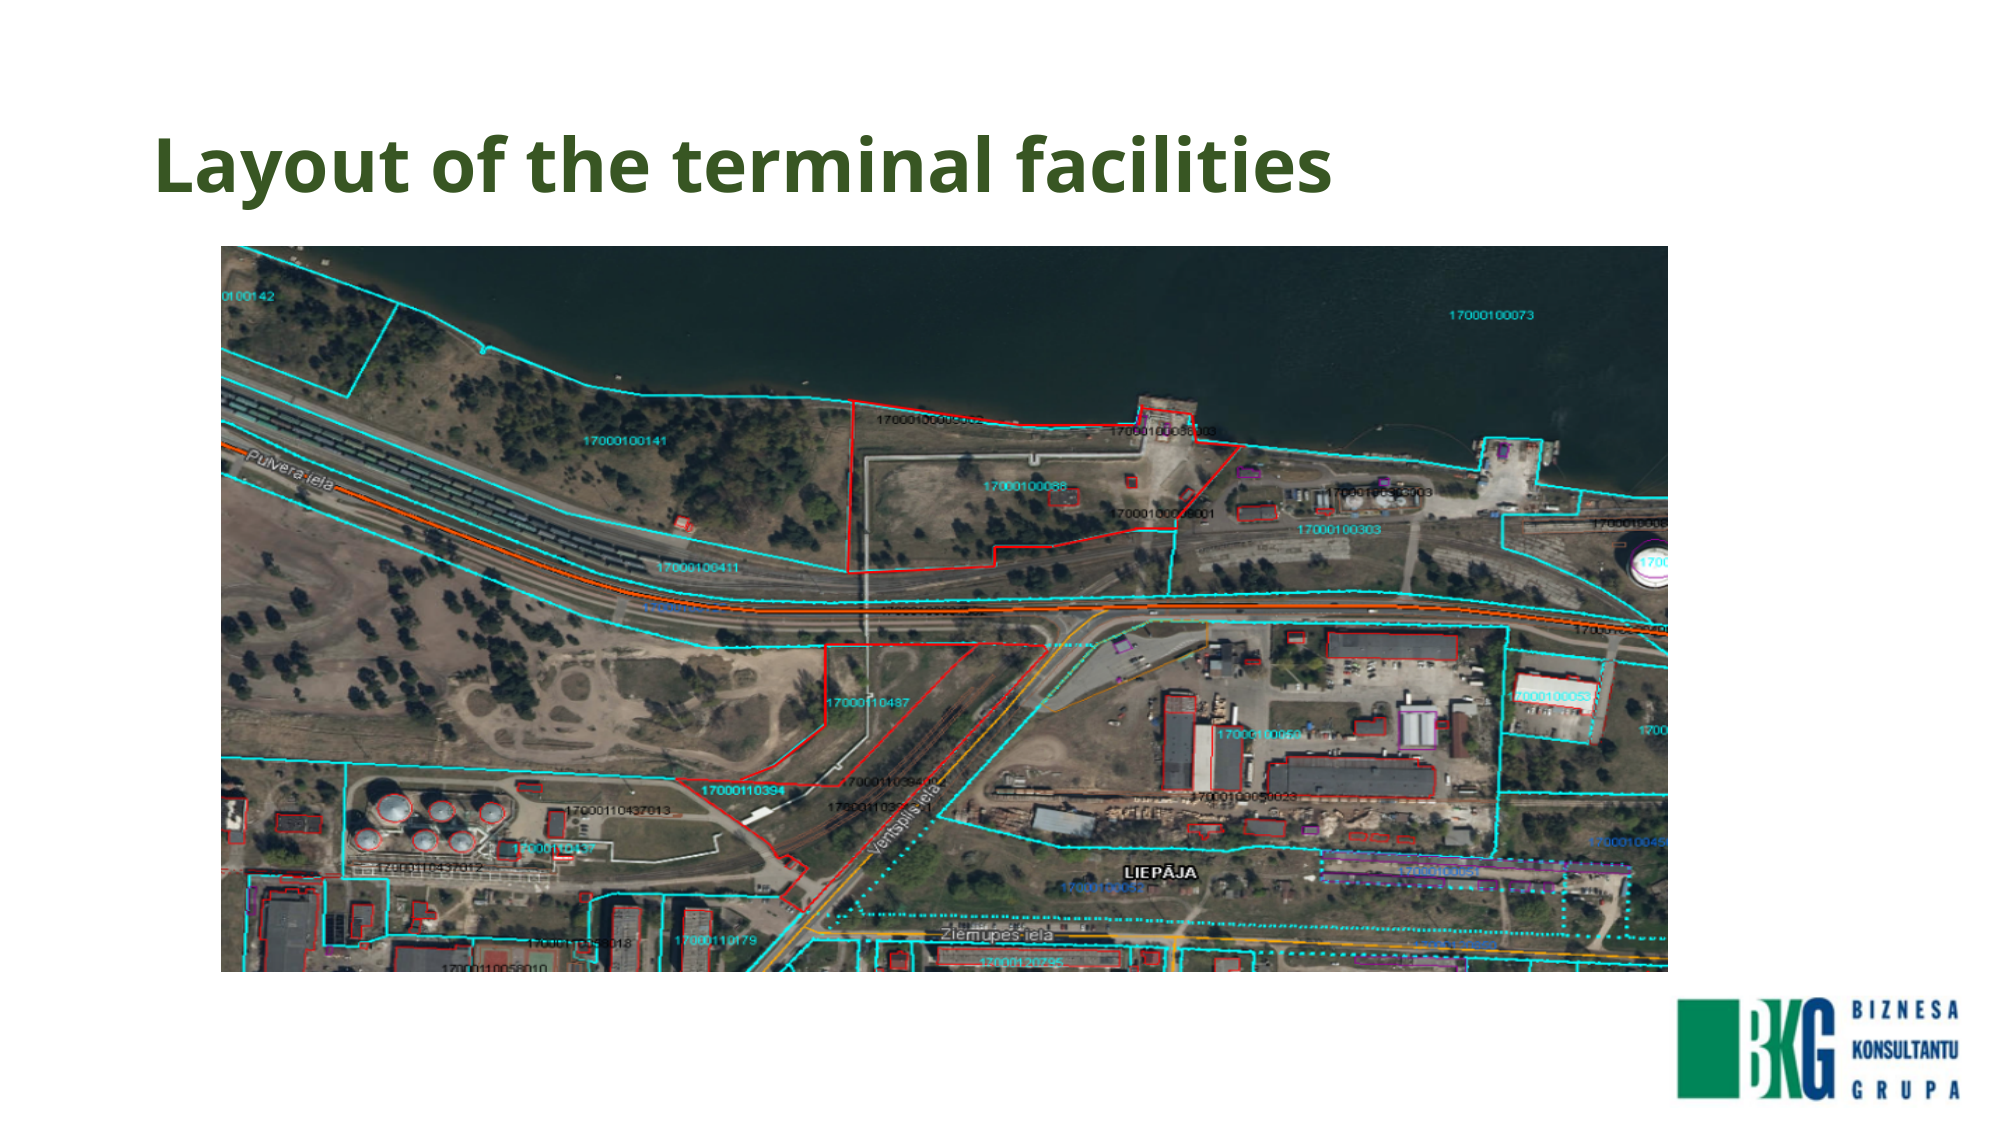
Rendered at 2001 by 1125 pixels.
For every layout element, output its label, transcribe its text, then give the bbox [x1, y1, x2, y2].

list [221, 246, 1668, 972]
picture [1667, 993, 1966, 1108]
title Layout of the terminal facilities [137, 59, 1863, 278]
